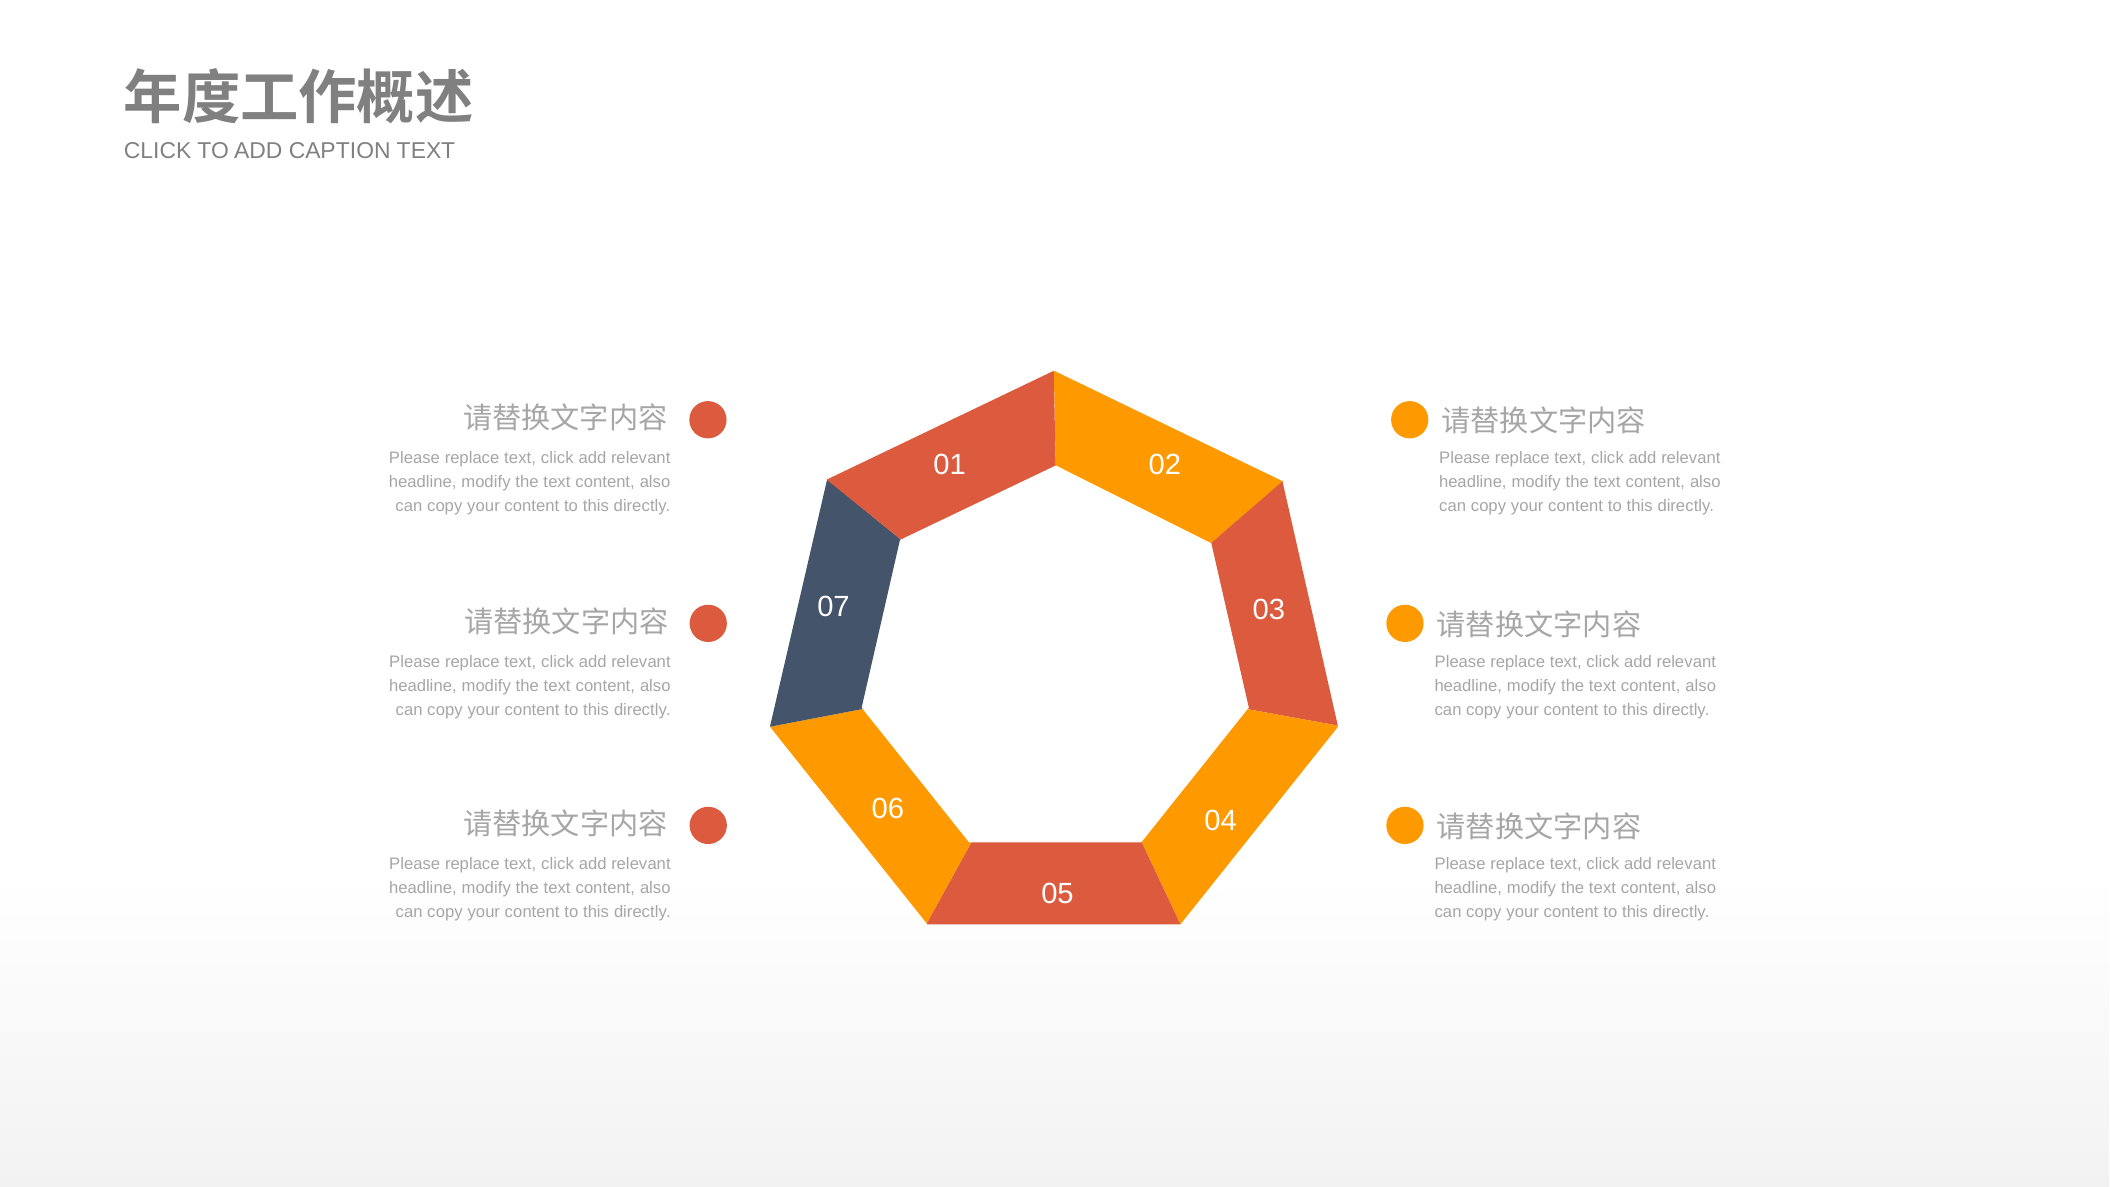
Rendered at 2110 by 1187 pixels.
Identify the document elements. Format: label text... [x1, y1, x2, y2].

text_box [1391, 401, 1429, 439]
text_box 请替换文字内容 [443, 799, 672, 840]
text_box Please replace text, click add relevant headline, modify the text content, also can copy your content to this directly. [1439, 443, 1733, 534]
text_box 请替换文字内容 [442, 394, 672, 434]
text_box [689, 806, 727, 845]
text_box Please replace text, click add relevant headline, modify the text content, also can copy your content to this directly. [369, 443, 671, 534]
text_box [769, 370, 1339, 925]
text_box [689, 401, 727, 439]
text_box Please replace text, click add relevant headline, modify the text content, also can copy your content to this directly. [1434, 646, 1729, 737]
text_box 请替换文字内容 [1433, 799, 1668, 845]
text_box 年度工作概述 [123, 60, 503, 131]
text_box Please replace text, click add relevant headline, modify the text content, also can copy your content to this directly. [369, 848, 672, 939]
text_box 请替换文字内容 [1433, 597, 1668, 642]
text_box Please replace text, click add relevant headline, modify the text content, also can copy your content to this directly. [1434, 848, 1729, 939]
text_box [1386, 604, 1424, 643]
text_box Please replace text, click add relevant headline, modify the text content, also can copy your content to this directly. [369, 646, 672, 737]
text_box CLICK TO ADD CAPTION TEXT [123, 135, 503, 163]
text_box 请替换文字内容 [1438, 394, 1673, 439]
text_box 请替换文字内容 [443, 597, 673, 638]
text_box [1386, 806, 1424, 845]
text_box [689, 604, 727, 643]
